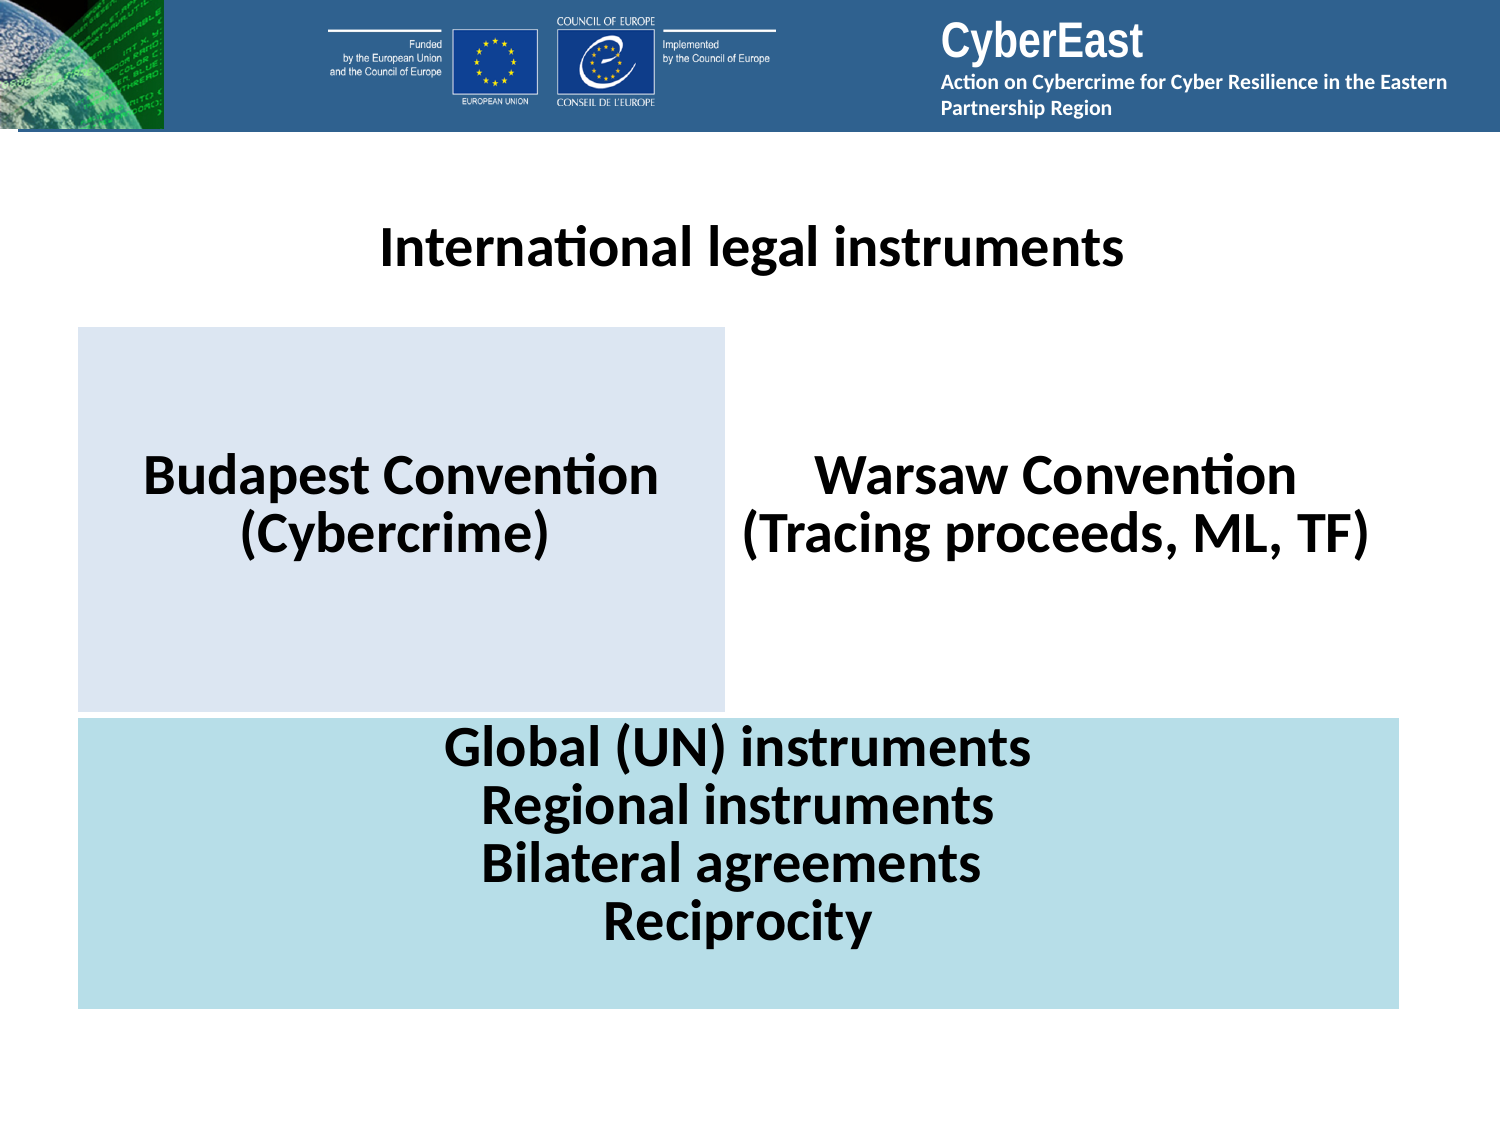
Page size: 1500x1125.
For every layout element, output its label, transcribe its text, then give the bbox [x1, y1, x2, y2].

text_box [0, 0, 1500, 132]
table_header Budapest Convention (Cybercrime) [78, 327, 725, 712]
title International legal instruments [76, 172, 1427, 315]
table_header Warsaw Convention (Tracing proceeds, ML, TF) [727, 327, 1399, 712]
table_cell Global (UN) instruments Regional instruments Bilateral agreements Reciprocity [78, 718, 1399, 1009]
